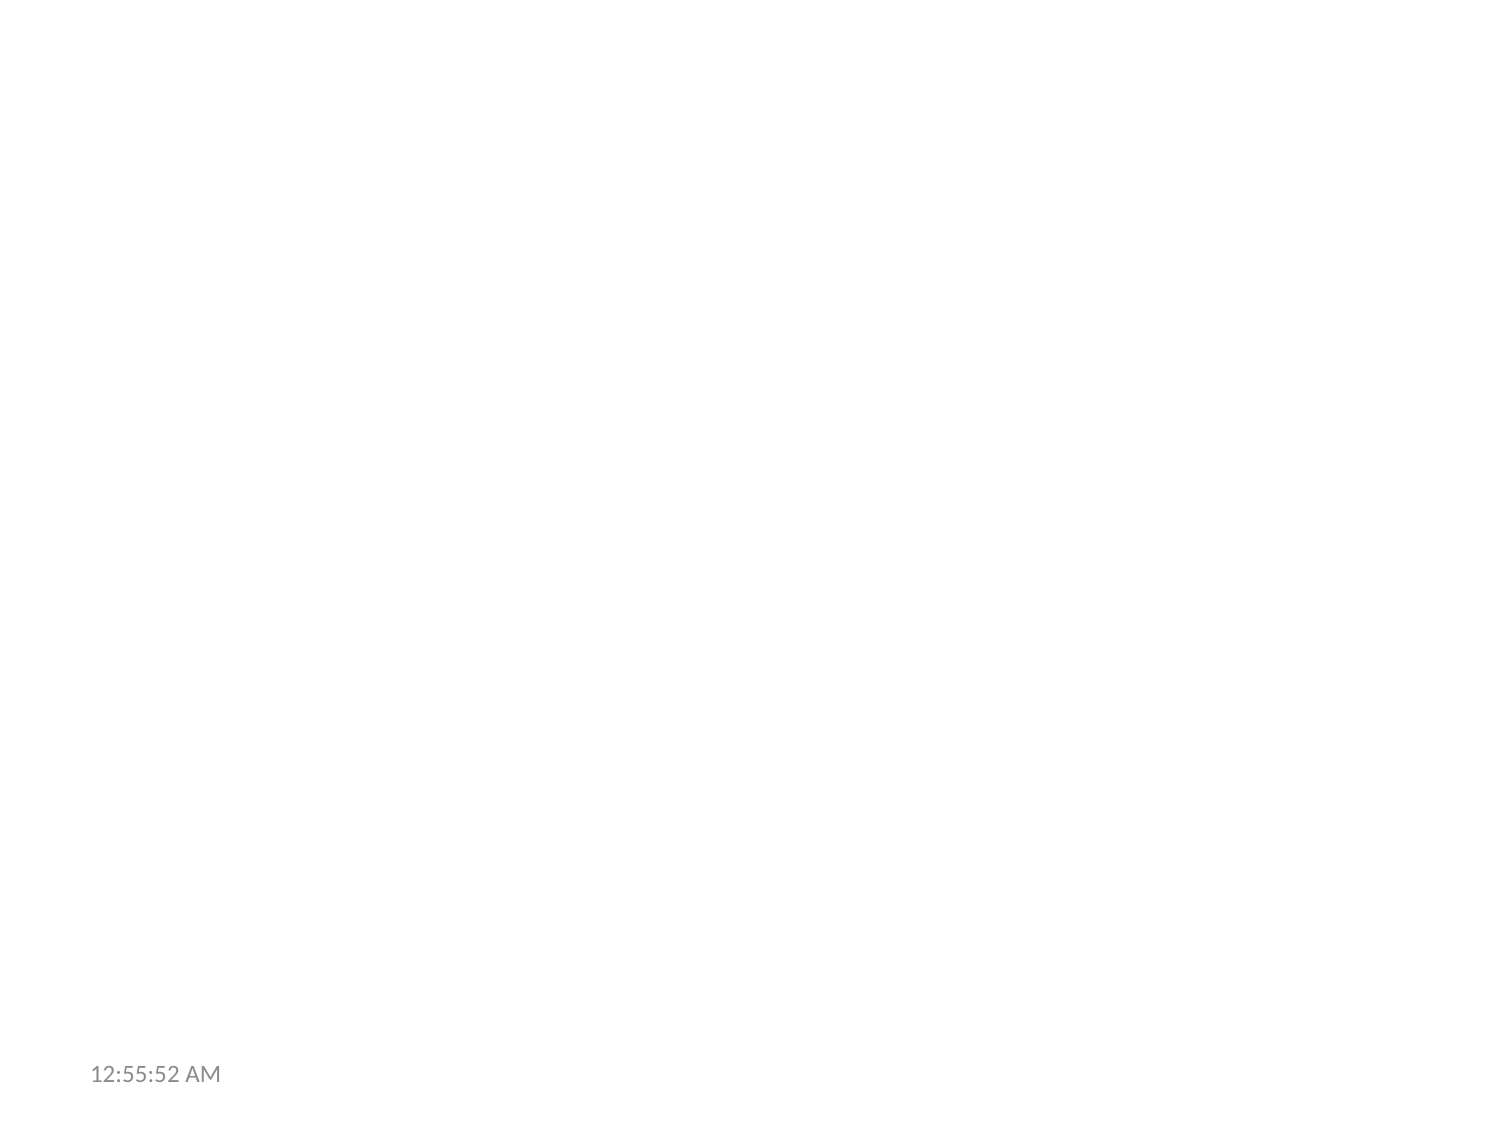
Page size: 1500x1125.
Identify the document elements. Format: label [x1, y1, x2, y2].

slide_number [75, 1042, 425, 1103]
